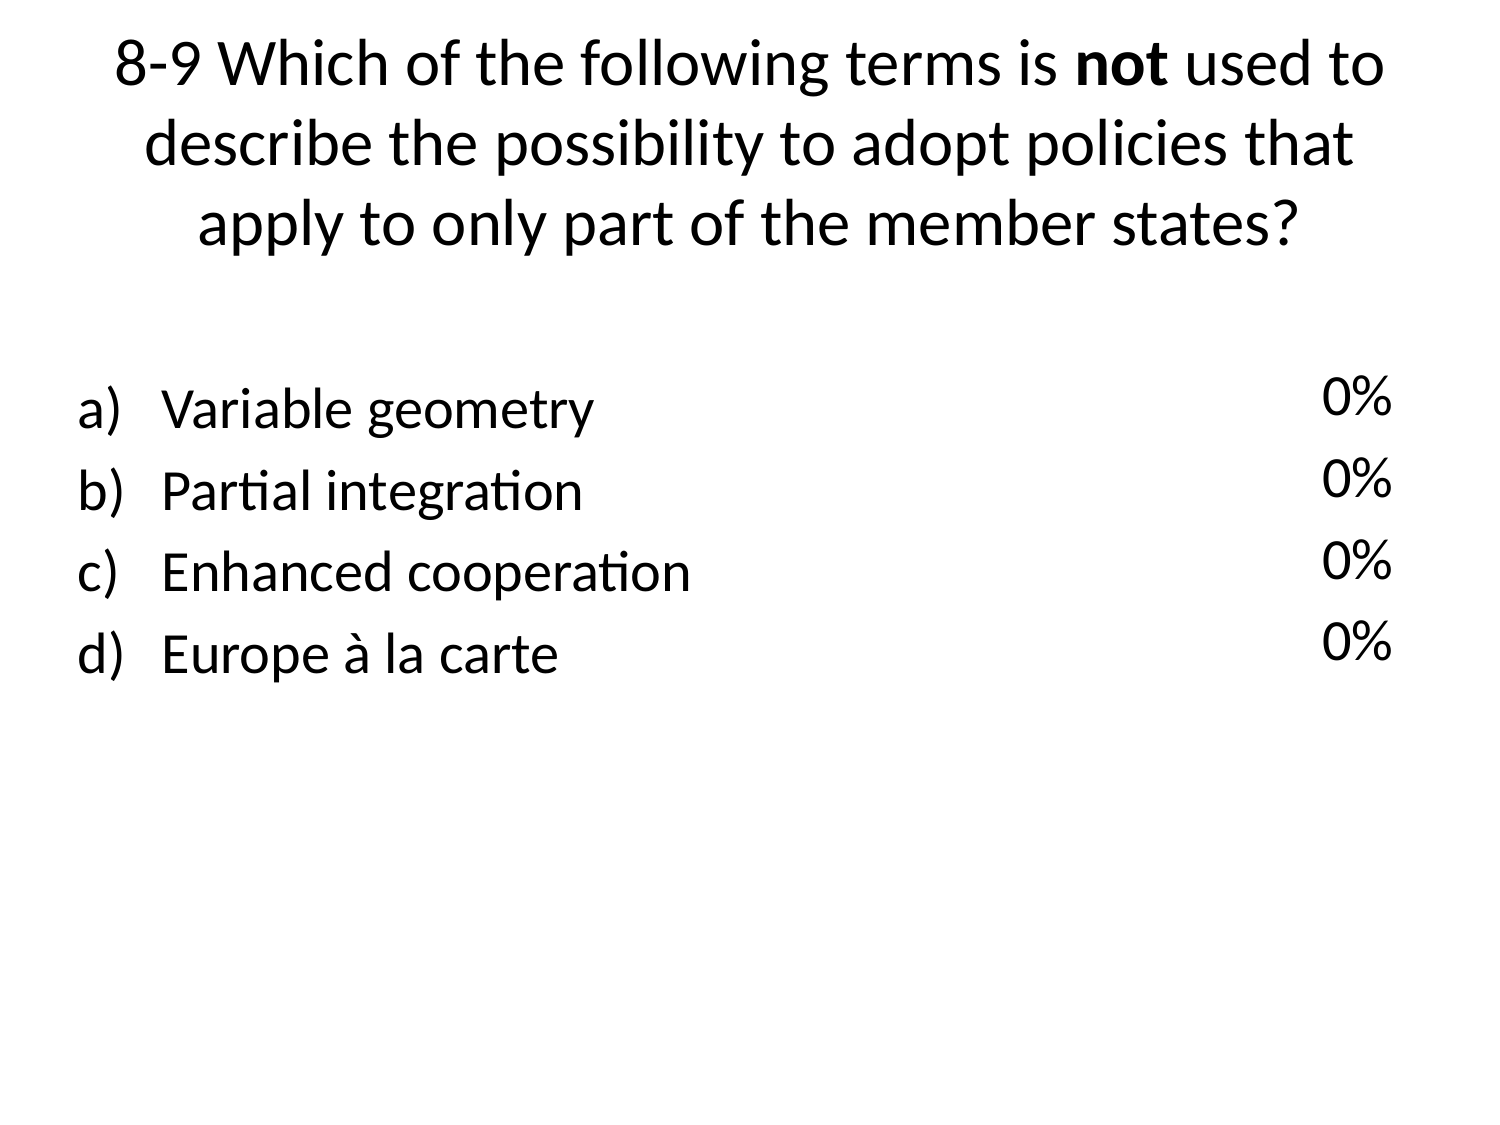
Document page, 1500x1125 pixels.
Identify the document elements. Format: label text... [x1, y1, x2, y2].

list Variable geometry Partial integration Enhanced cooperation Europe à la carte [62, 362, 1105, 704]
list 0% 0% 0% 0% [1124, 349, 1409, 1093]
title 8-9 Which of the following terms is not used to describe the possibility to adopt policies that apply to only part of the member states? [74, 11, 1426, 267]
